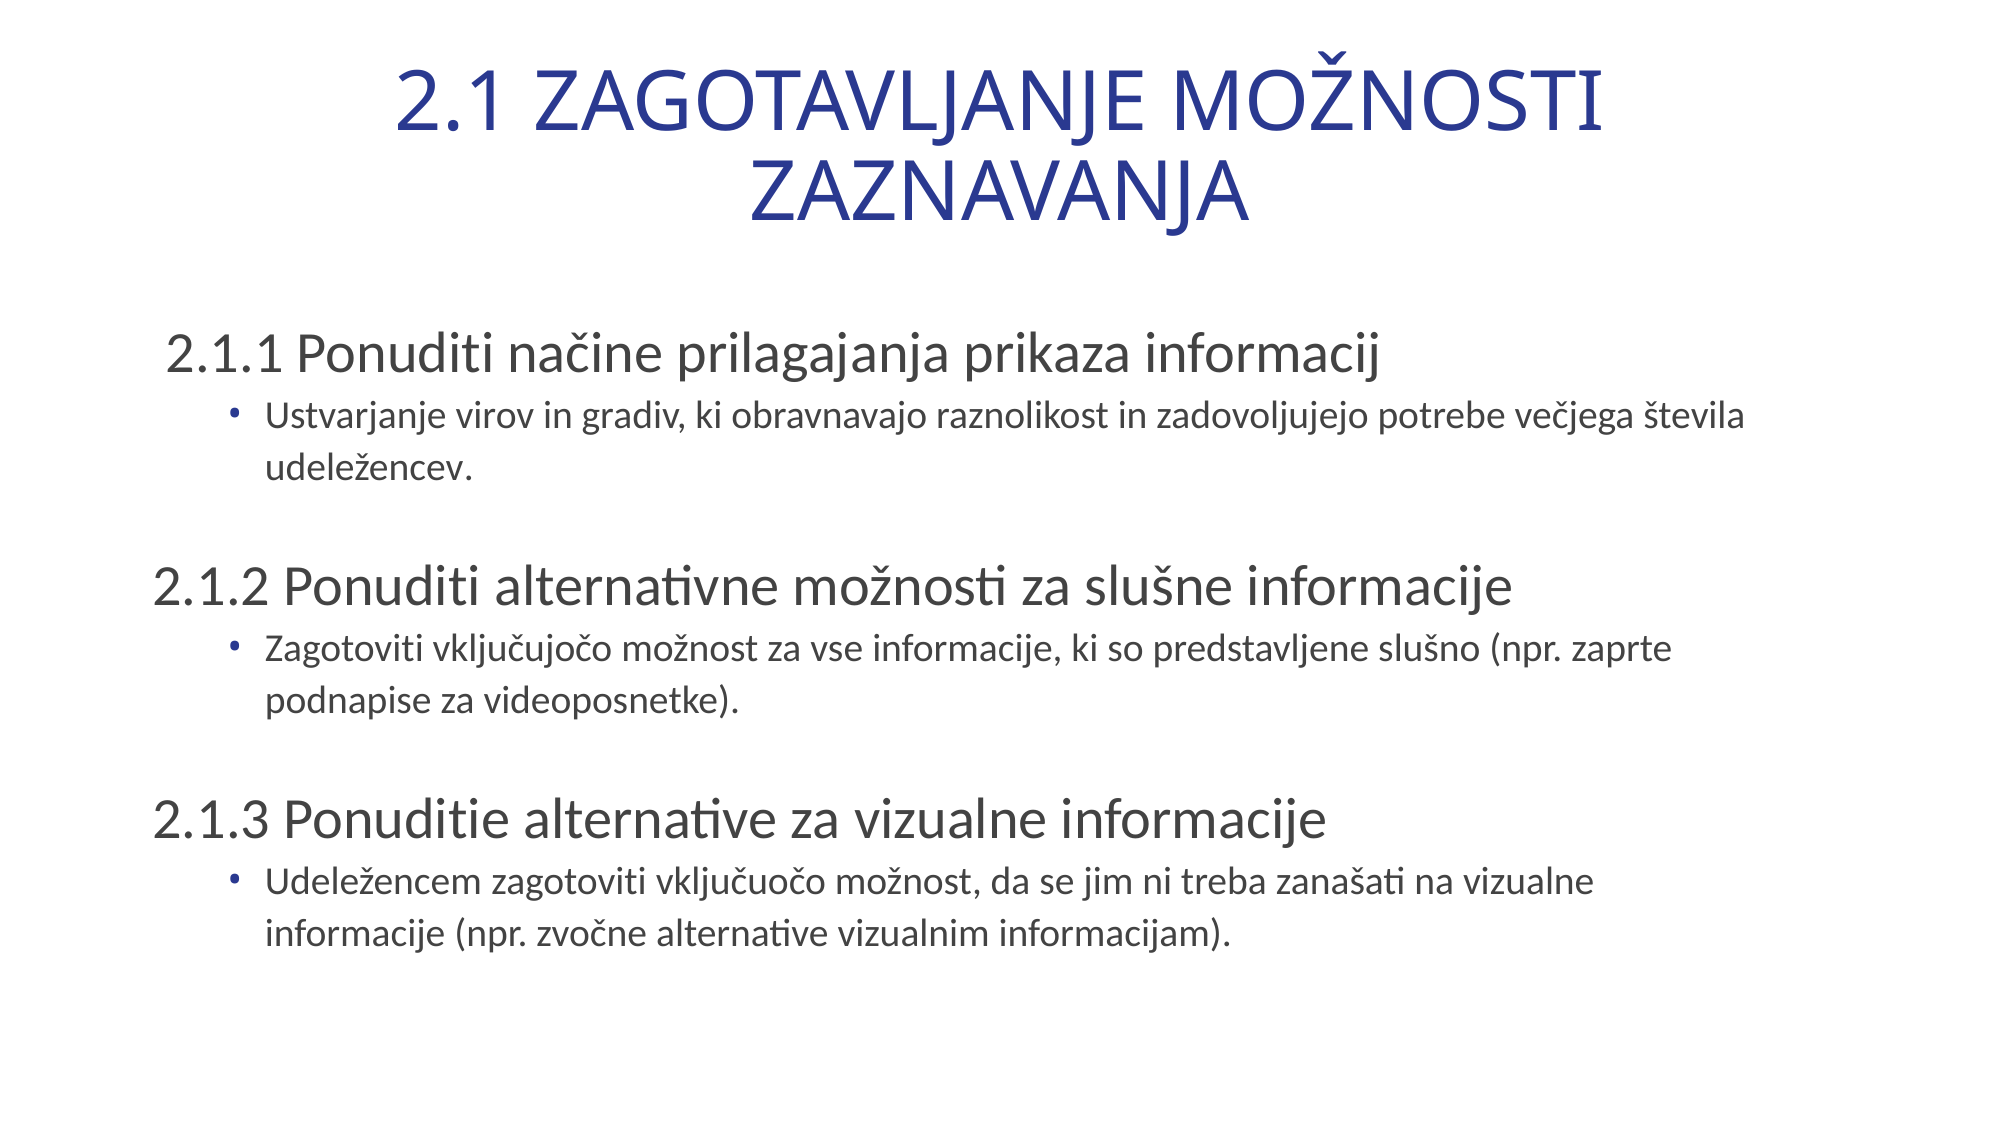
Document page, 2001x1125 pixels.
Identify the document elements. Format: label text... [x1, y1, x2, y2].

list 2.1.1 Ponuditi načine prilagajanja prikaza informacij Ustvarjanje virov in gradiv, ki obravnavajo raznolikost in zadovoljujejo potrebe večjega števila udeležencev. 2.1.2 Ponuditi alternativne možnosti za slušne informacije Zagotoviti vključujočo možnost za vse informacije, ki so predstavljene slušno (npr. zaprte podnapise za videoposnetke). 2.1.3 Ponuditie alternative za vizualne informacije Udeležencem zagotoviti vključuočo možnost, da se jim ni treba zanašati na vizualne informacije (npr. zvočne alternative vizualnim informacijam). [137, 299, 1800, 1014]
title 2.1 ZAGOTAVLJANJE MOŽNOSTI ZAZNAVANJA [137, 39, 1863, 258]
